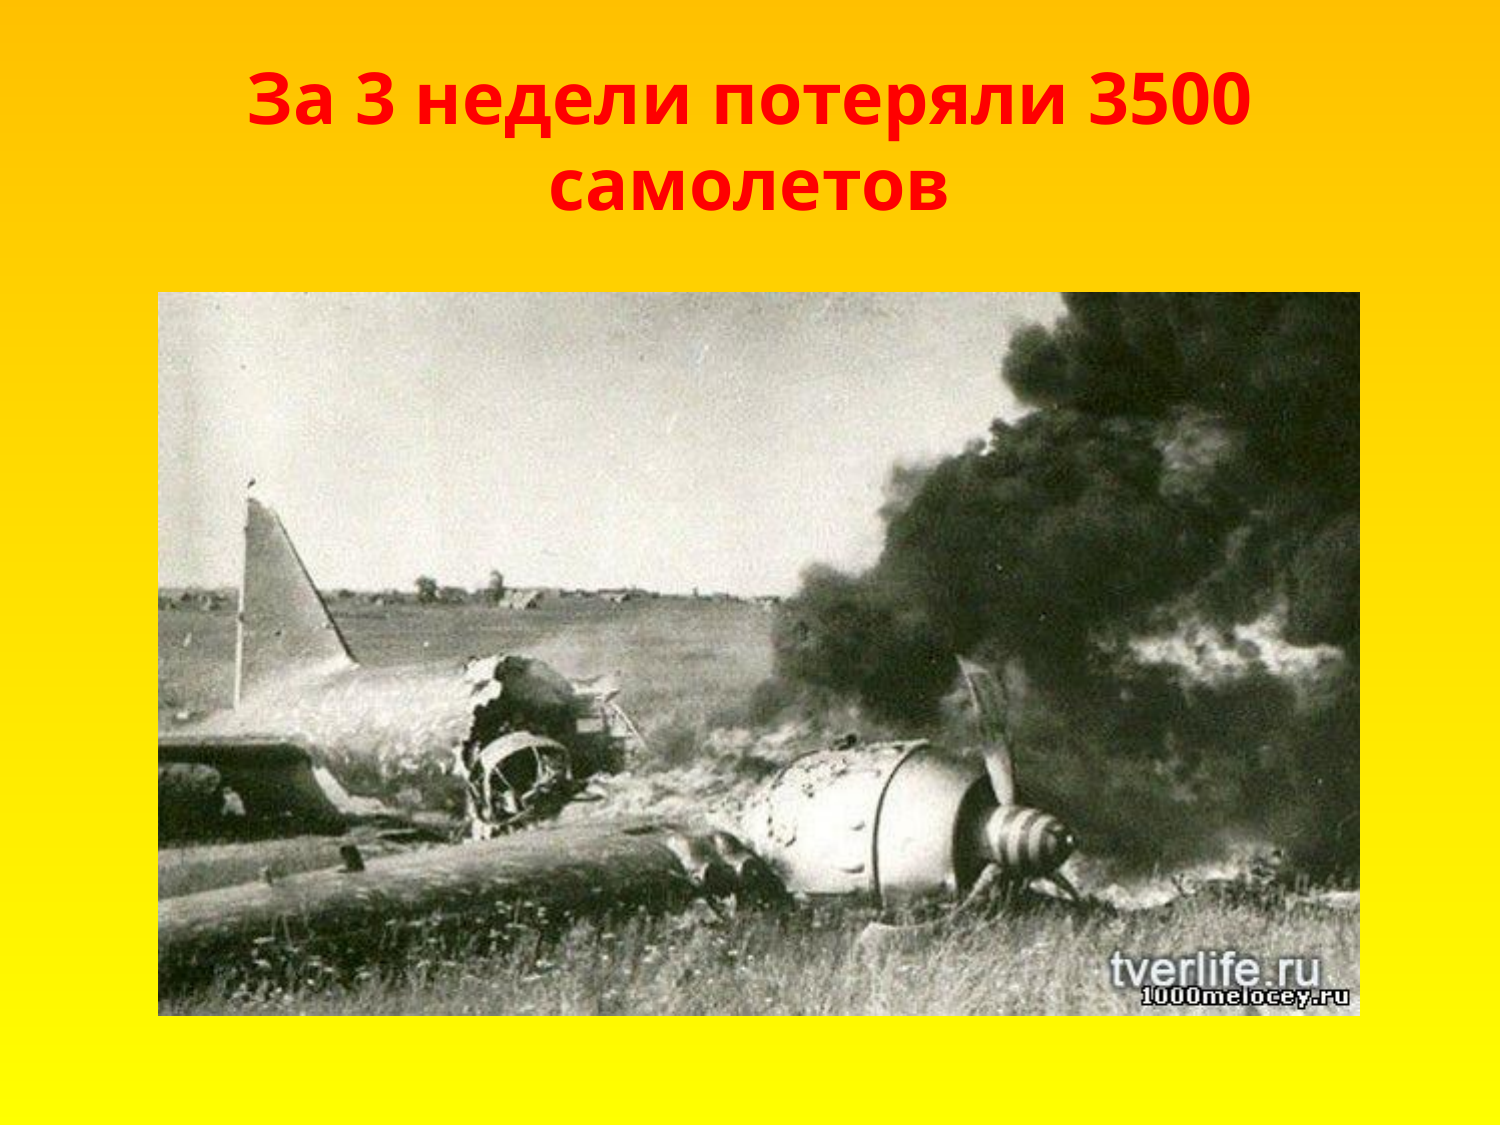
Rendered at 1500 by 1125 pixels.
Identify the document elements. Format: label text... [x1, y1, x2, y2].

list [158, 292, 1360, 1016]
title За 3 недели потеряли 3500 самолетов [75, 45, 1425, 233]
